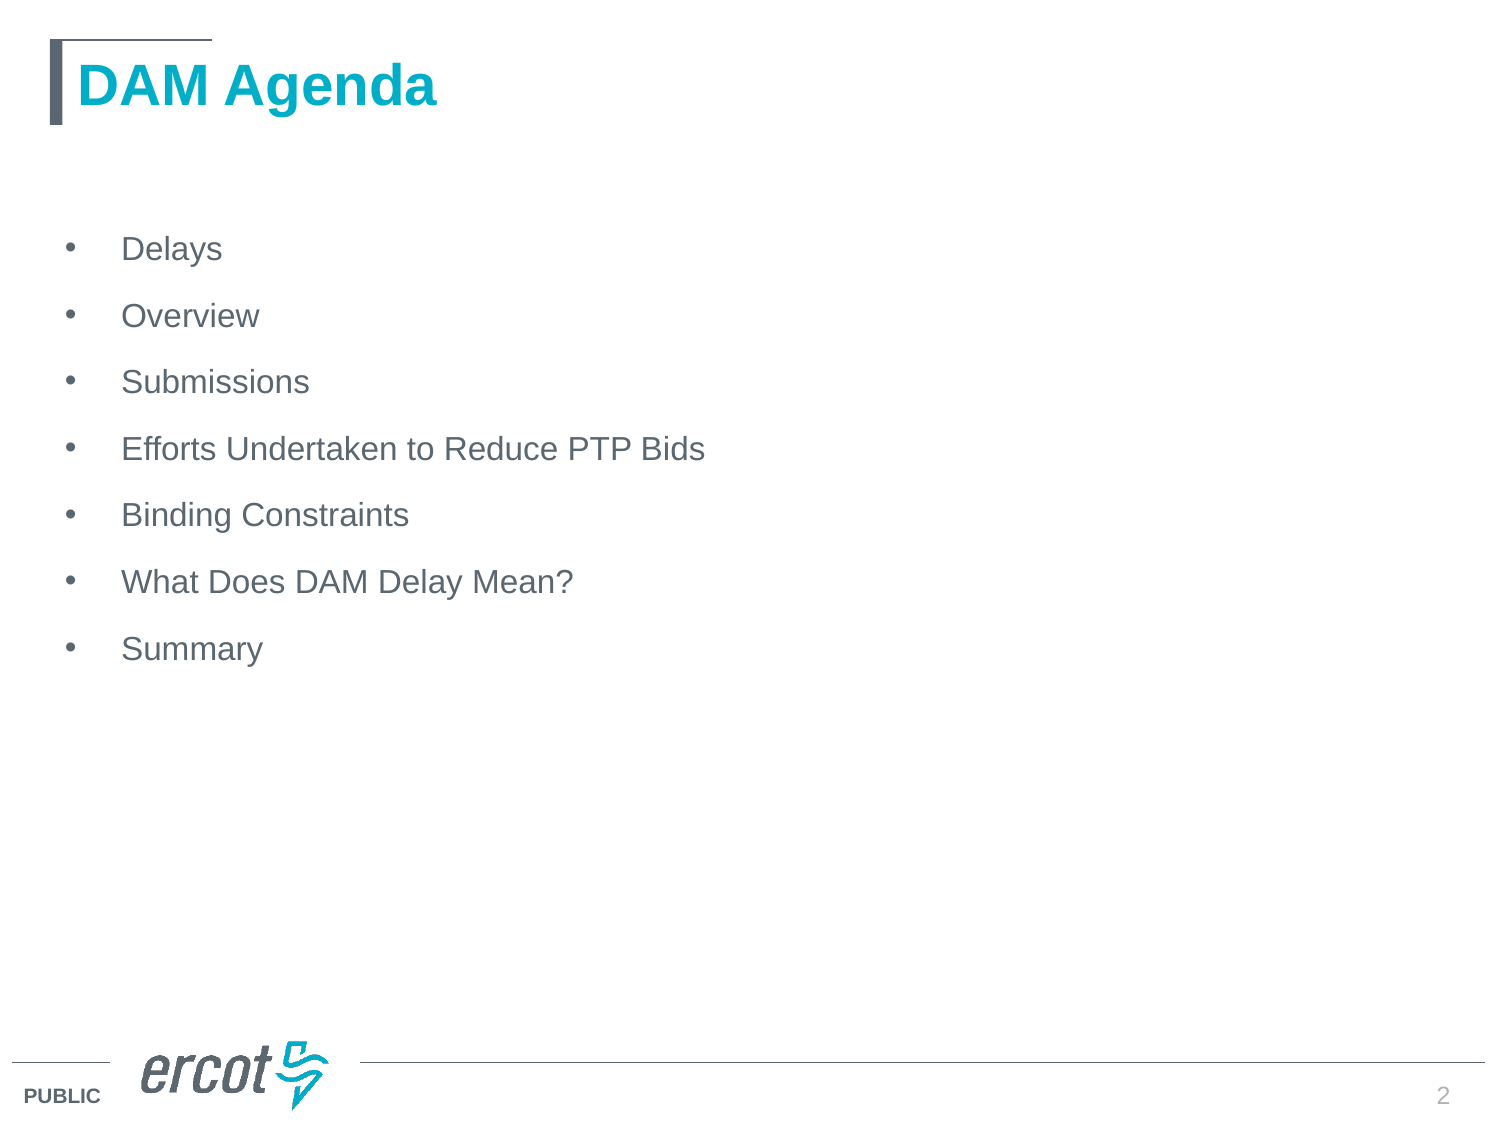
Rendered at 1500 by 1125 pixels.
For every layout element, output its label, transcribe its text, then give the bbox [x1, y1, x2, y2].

picture [137, 1037, 332, 1113]
list Delays Overview Submissions Efforts Undertaken to Reduce PTP Bids Binding Constraints What Does DAM Delay Mean? Summary [50, 200, 1450, 1000]
slide_number 2 [1400, 1076, 1488, 1113]
title DAM Agenda [62, 39, 1450, 125]
